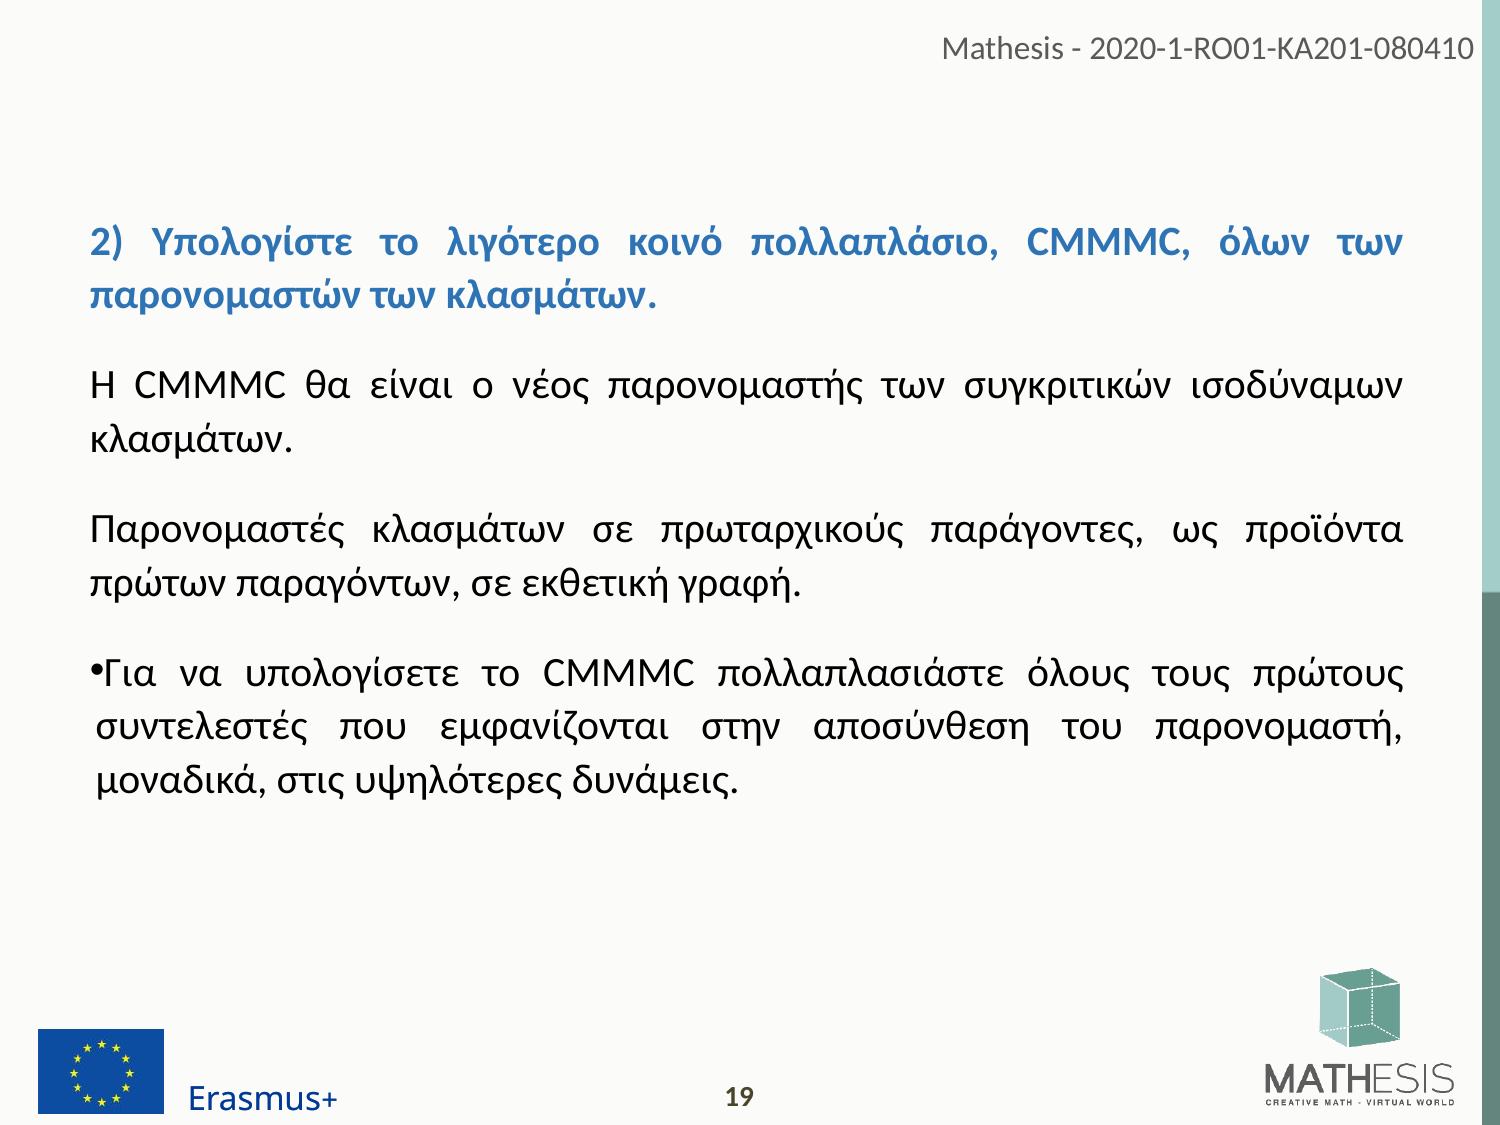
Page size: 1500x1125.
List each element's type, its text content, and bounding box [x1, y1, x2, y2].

picture [38, 1029, 164, 1114]
list 2) Υπολογίστε το λιγότερο κοινό πολλαπλάσιο, CMMMC, όλων των παρονομαστών των κλασμάτων. Η CMMMC θα είναι ο νέος παρονομαστής των συγκριτικών ισοδύναμων κλασμάτων. Παρονομαστές κλασμάτων σε πρωταρχικούς παράγοντες, ως προϊόντα πρώτων παραγόντων, σε εκθετική γραφή. Για να υπολογίσετε το CMMMC πολλαπλασιάστε όλους τους πρώτους συντελεστές που εμφανίζονται στην αποσύνθεση του παρονομαστή, μοναδικά, στις υψηλότερες δυνάμεις. [75, 202, 1425, 946]
